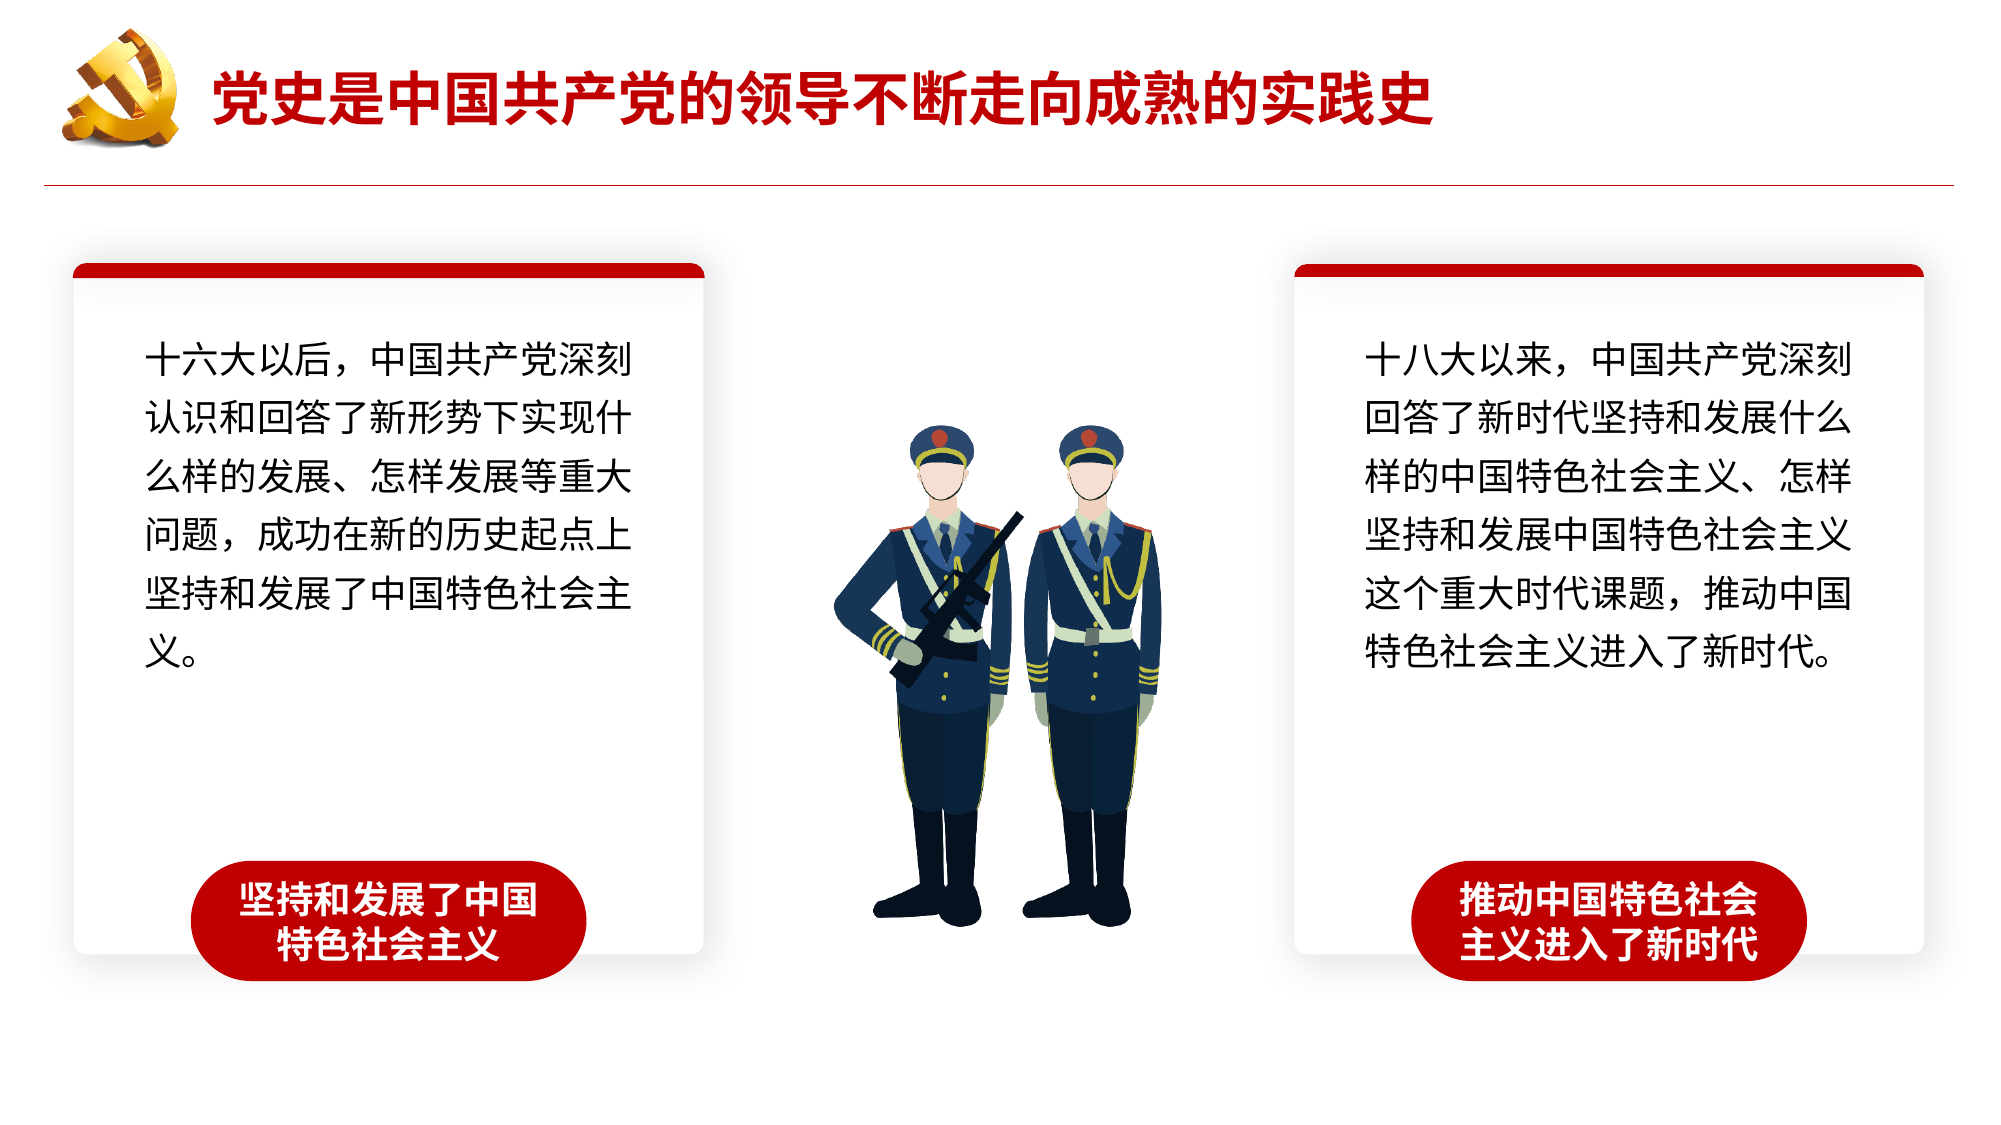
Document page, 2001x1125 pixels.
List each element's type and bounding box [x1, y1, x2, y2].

picture [59, 28, 179, 151]
picture [704, 364, 1299, 958]
text_box [1294, 264, 1924, 981]
text_box [73, 264, 704, 981]
